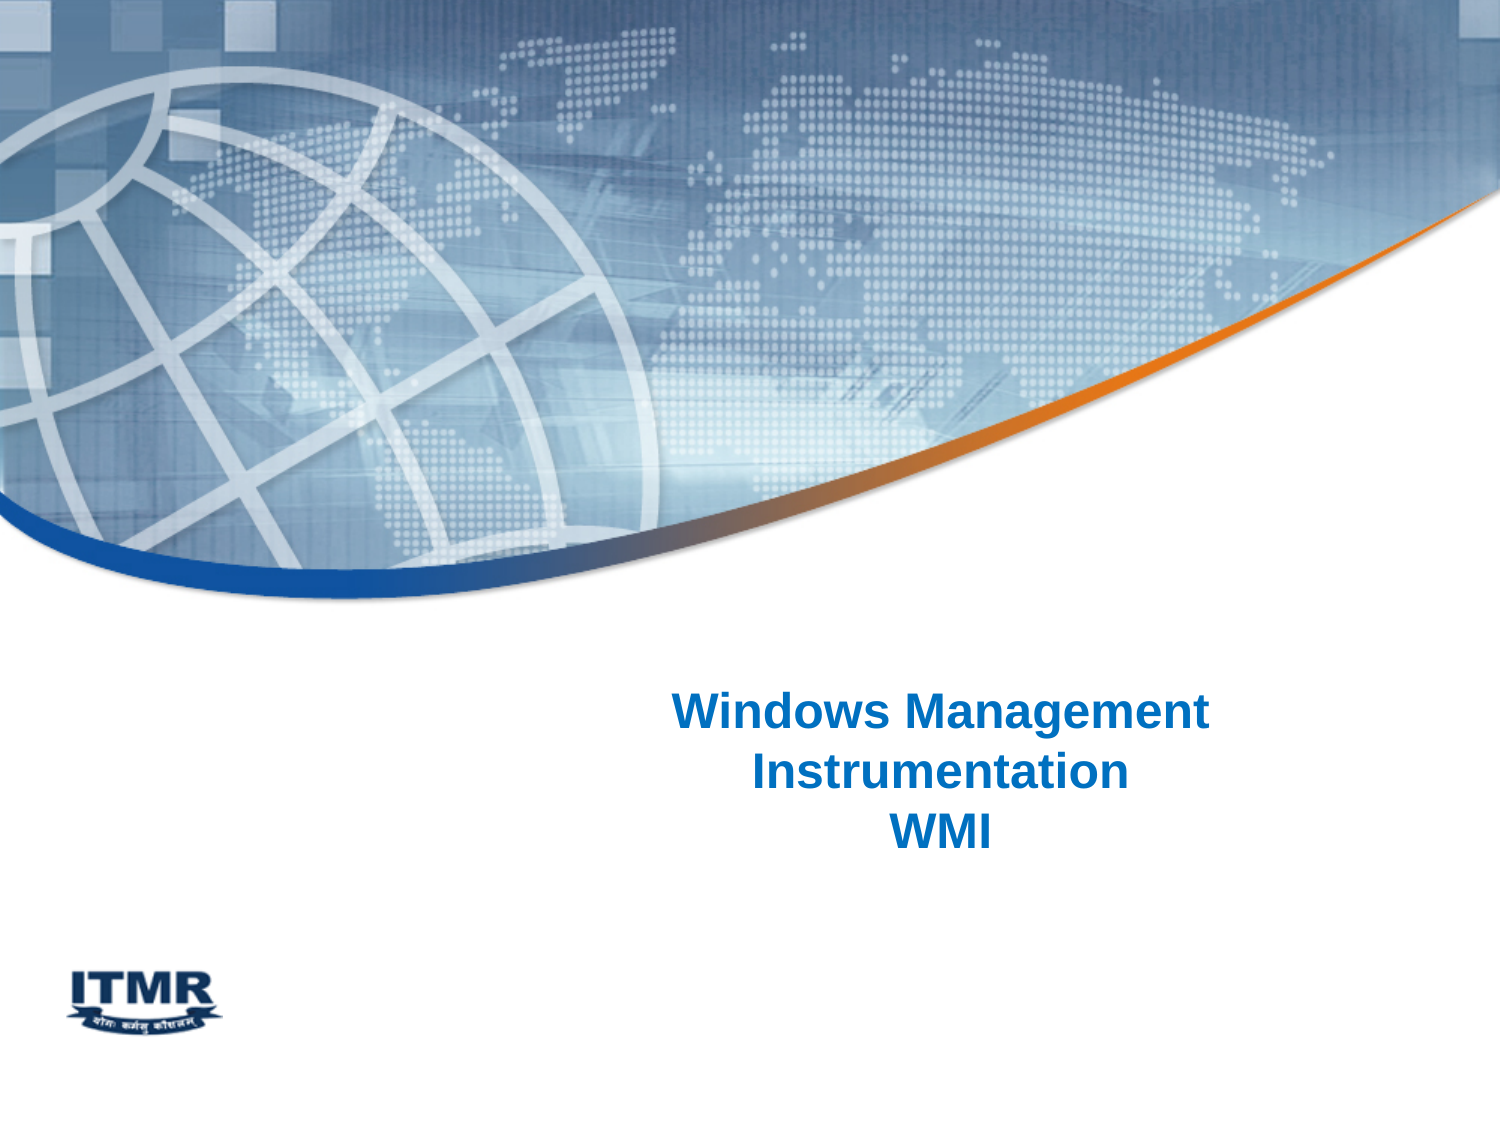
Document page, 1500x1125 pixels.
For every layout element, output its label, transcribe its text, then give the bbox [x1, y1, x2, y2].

picture [0, 0, 1500, 1125]
title Windows Management Instrumentation WMI [488, 670, 1394, 894]
